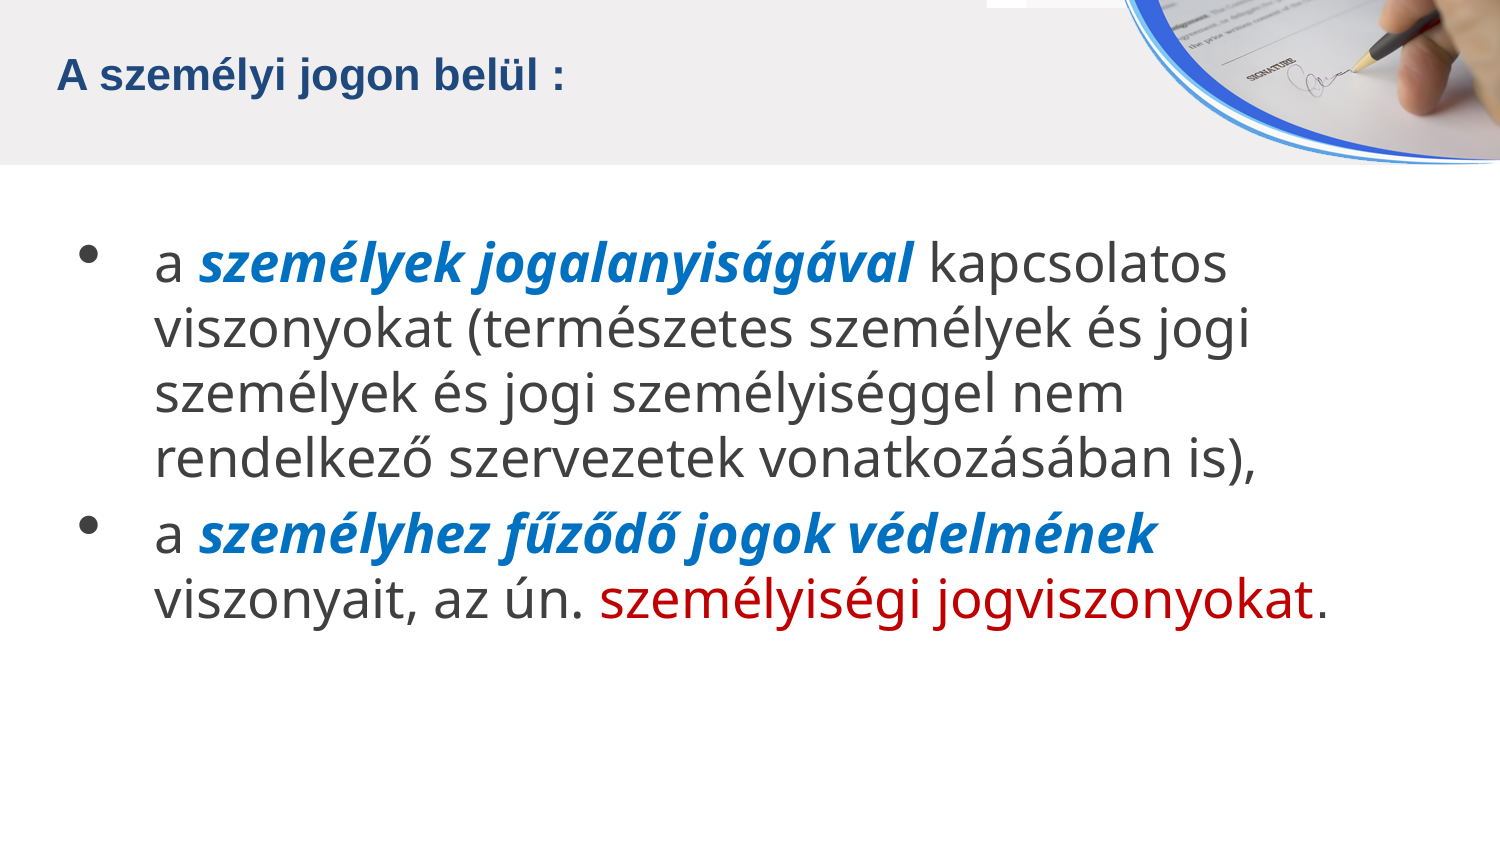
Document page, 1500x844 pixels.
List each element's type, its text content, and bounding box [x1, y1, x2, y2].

picture [0, 0, 1500, 844]
list a személyek jogalanyiságával kapcsolatos viszonyokat (természetes személyek és jogi személyek és jogi személyiséggel nem rendelkező szervezetek vonatkozásában is), a személyhez fűződő jogok védelmének viszonyait, az ún. személyiségi jogviszonyokat. [64, 221, 1365, 741]
list A személyi jogon belül : [41, 13, 1500, 109]
